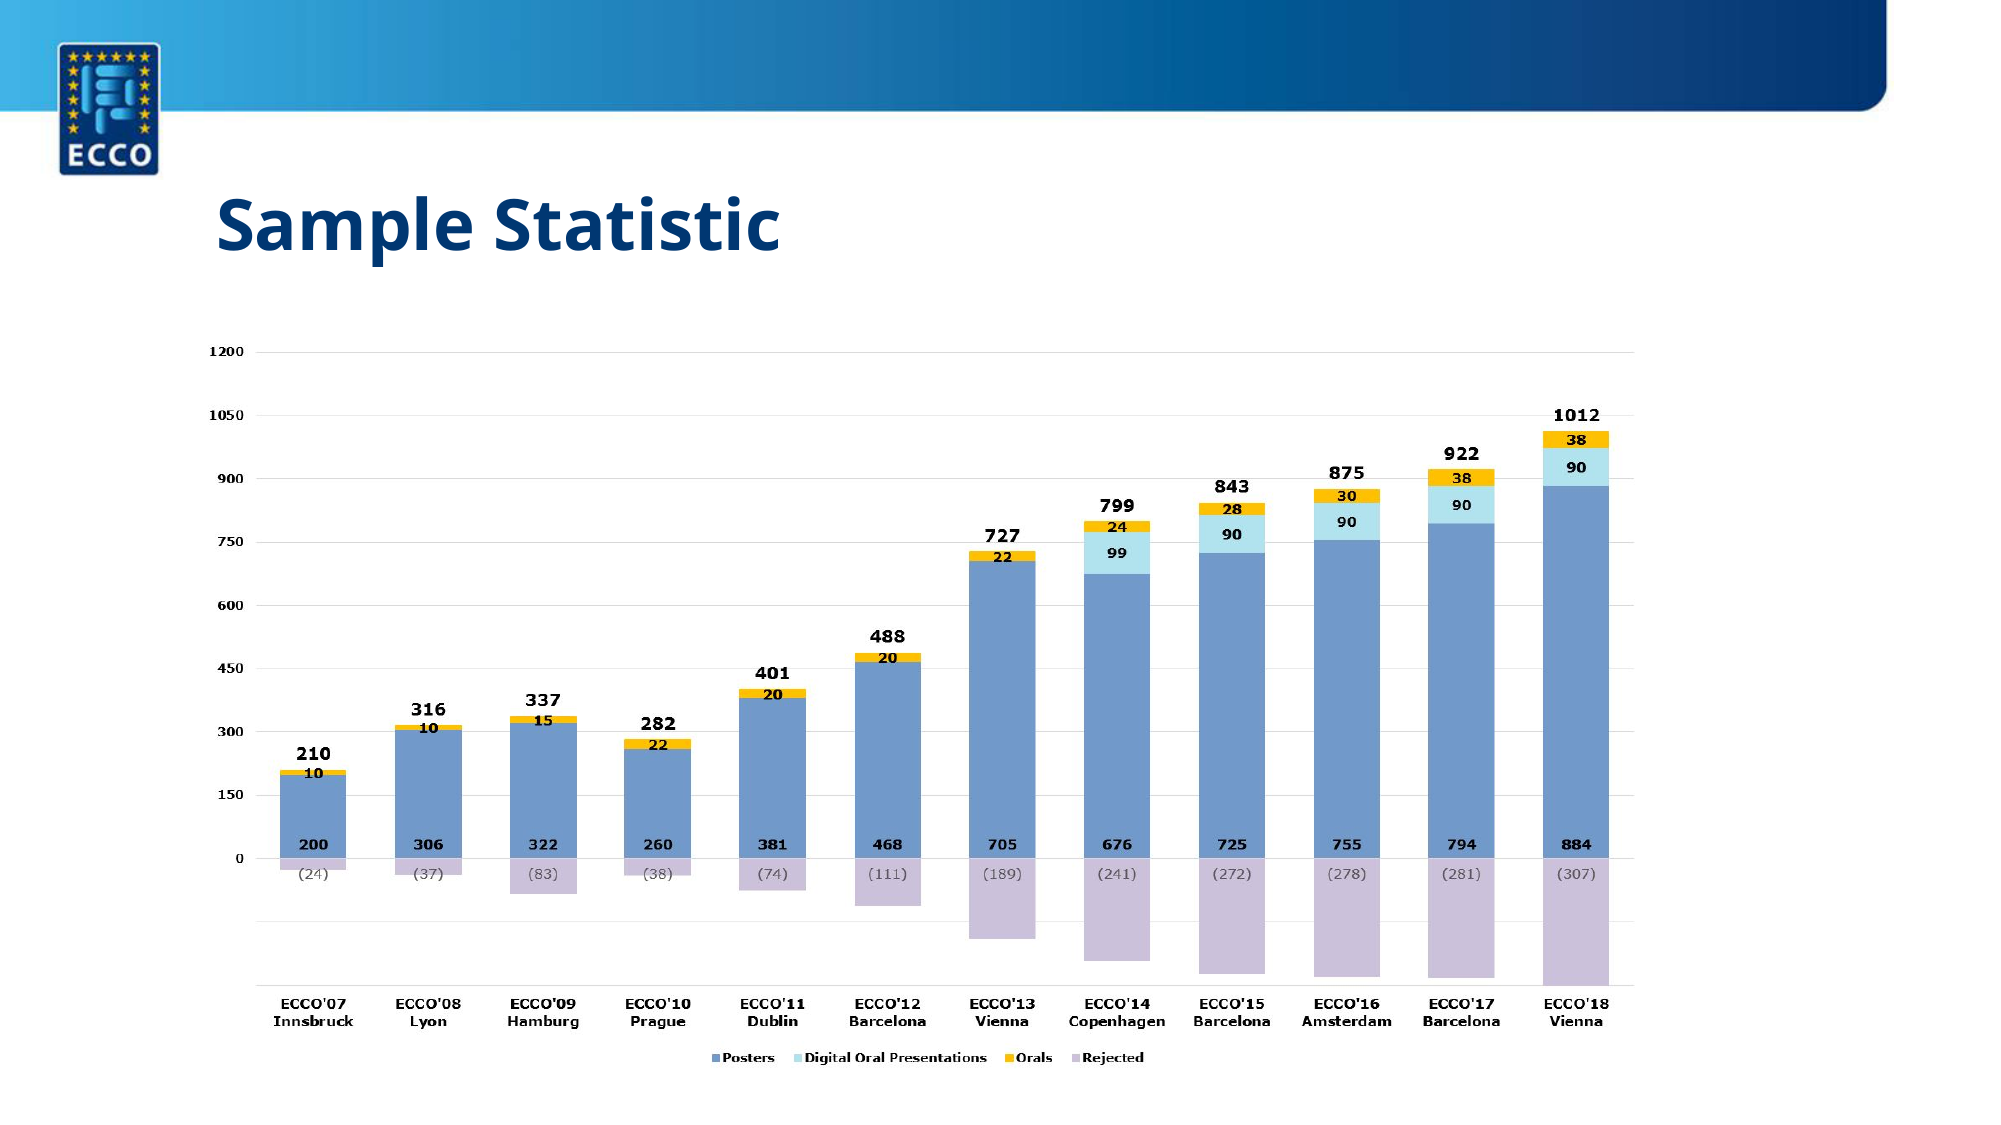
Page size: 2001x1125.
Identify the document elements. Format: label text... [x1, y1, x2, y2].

picture [201, 317, 1649, 1077]
title Sample Statistic [201, 182, 1927, 264]
picture [0, 0, 1894, 180]
